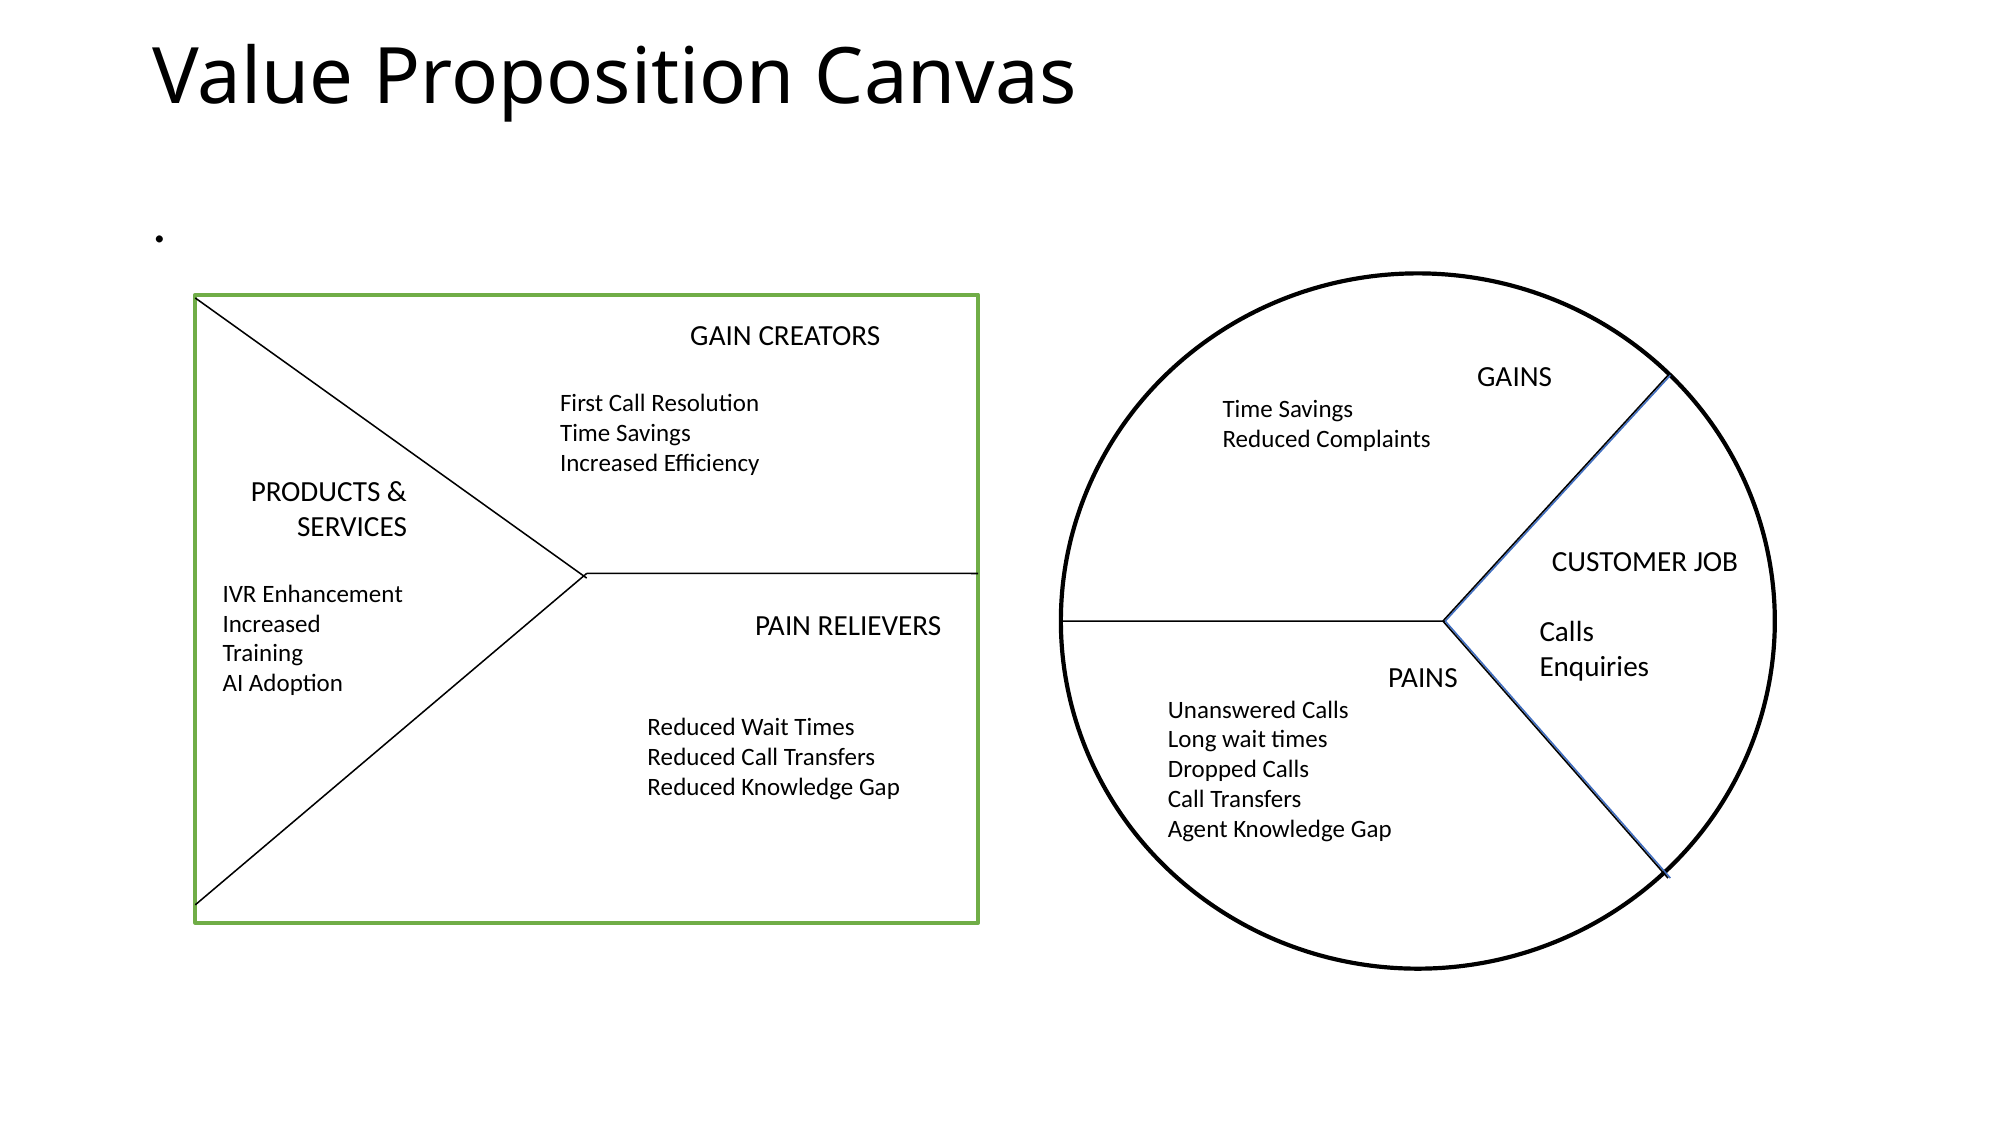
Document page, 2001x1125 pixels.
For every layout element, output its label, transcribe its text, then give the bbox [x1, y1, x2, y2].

text_box [1442, 374, 1669, 621]
text_box PAIN RELIEVERS Reduced Wait Times Reduced Call Transfers Reduced Knowledge Gap [632, 598, 957, 838]
text_box [193, 293, 980, 925]
text_box [194, 297, 583, 576]
text_box PAINS Unanswered Calls Long wait times Dropped Calls Call Transfers Agent Knowledge Gap [1153, 650, 1473, 881]
text_box [194, 735, 398, 906]
text_box [1177, 658, 1664, 971]
text_box GAIN CREATORS First Call Resolution Time Savings Increased Efficiency [545, 309, 896, 514]
text_box GAINS Time Savings Reduced Complaints [1207, 350, 1567, 490]
text_box [422, 573, 587, 714]
text_box PRODUCTS & SERVICES IVR Enhancement Increased Training AI Adoption [207, 464, 422, 735]
text_box [1058, 271, 1777, 873]
text_box . [137, 184, 1863, 1014]
text_box Value Proposition Canvas [137, 28, 1863, 128]
text_box [1442, 620, 1669, 879]
text_box CUSTOMER JOB Calls Enquiries [1524, 534, 1754, 690]
